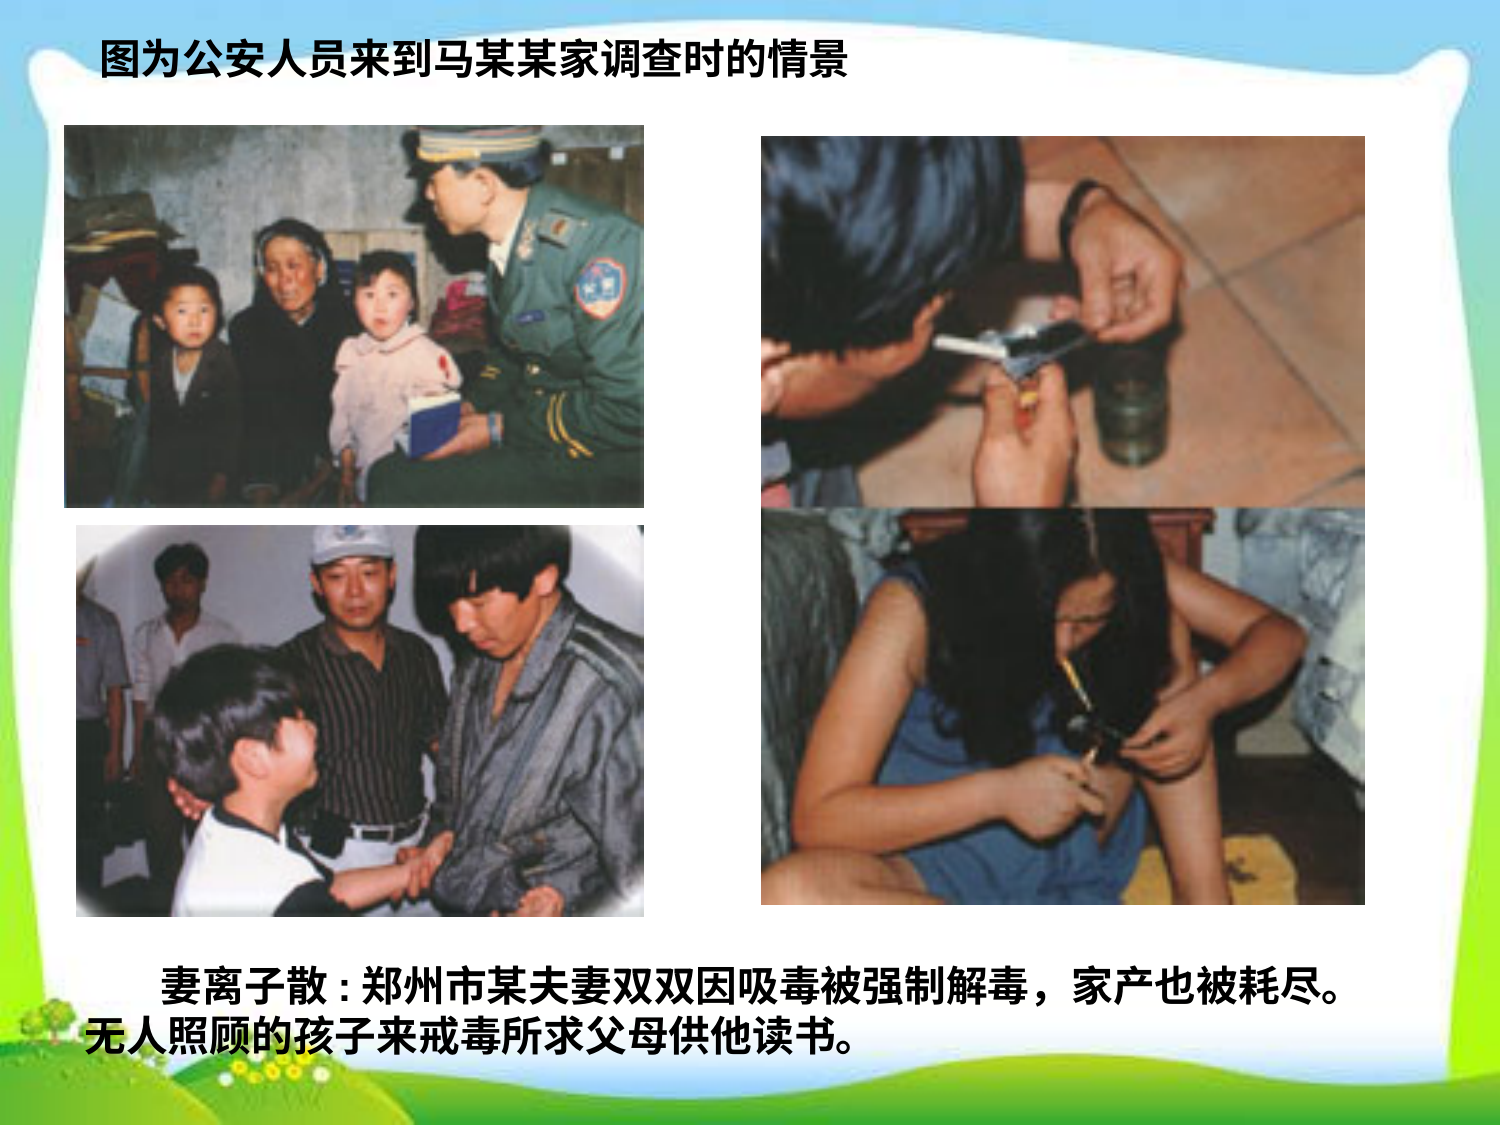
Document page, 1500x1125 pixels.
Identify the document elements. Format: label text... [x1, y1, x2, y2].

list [76, 525, 644, 918]
text_box 妻离子散:郑州市某夫妻双双因吸毒被强制解毒，家产也被耗尽。 无人照顾的孩子来戒毒所求父母供他读书。 [69, 952, 1379, 1068]
text_box 图为公安人员来到马某某家调查时的情景 [84, 25, 876, 90]
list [761, 136, 1365, 906]
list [64, 125, 644, 508]
picture [0, 0, 1500, 1125]
